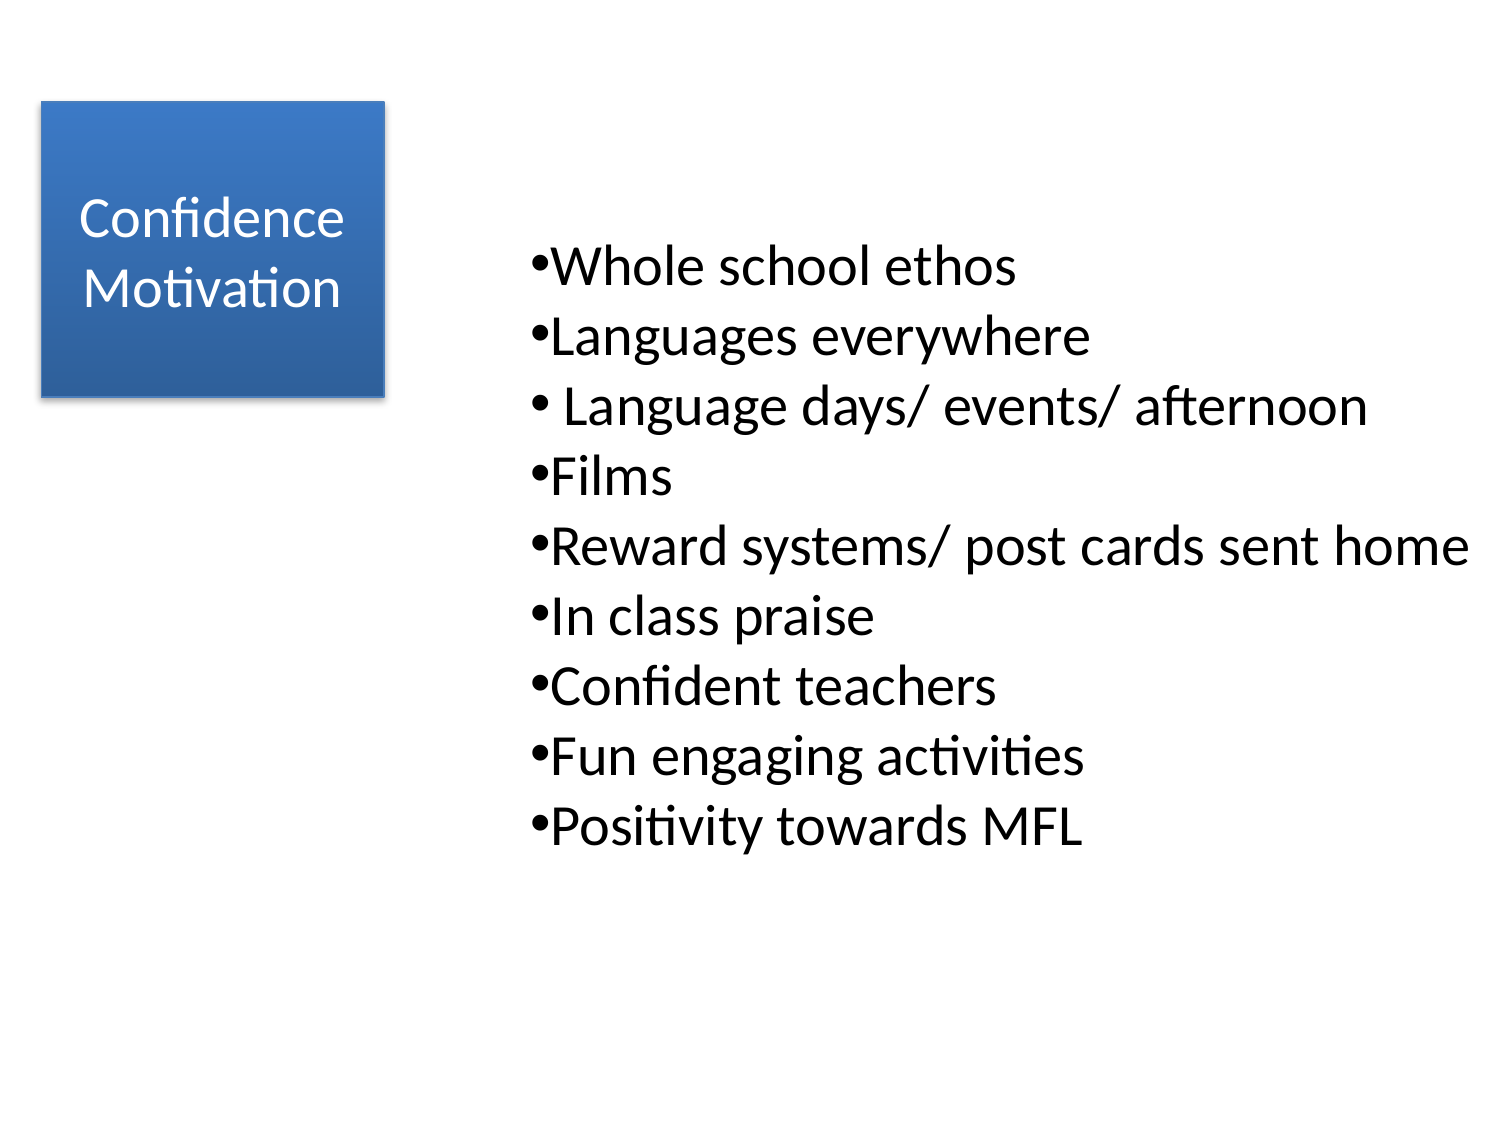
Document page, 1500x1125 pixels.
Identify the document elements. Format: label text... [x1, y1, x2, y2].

text_box Whole school ethos Languages everywhere Language days/ events/ afternoon Films Reward systems/ post cards sent home In class praise Confident teachers Fun engaging activities Positivity towards MFL [515, 219, 1486, 1005]
text_box Confidence Motivation [41, 101, 385, 398]
